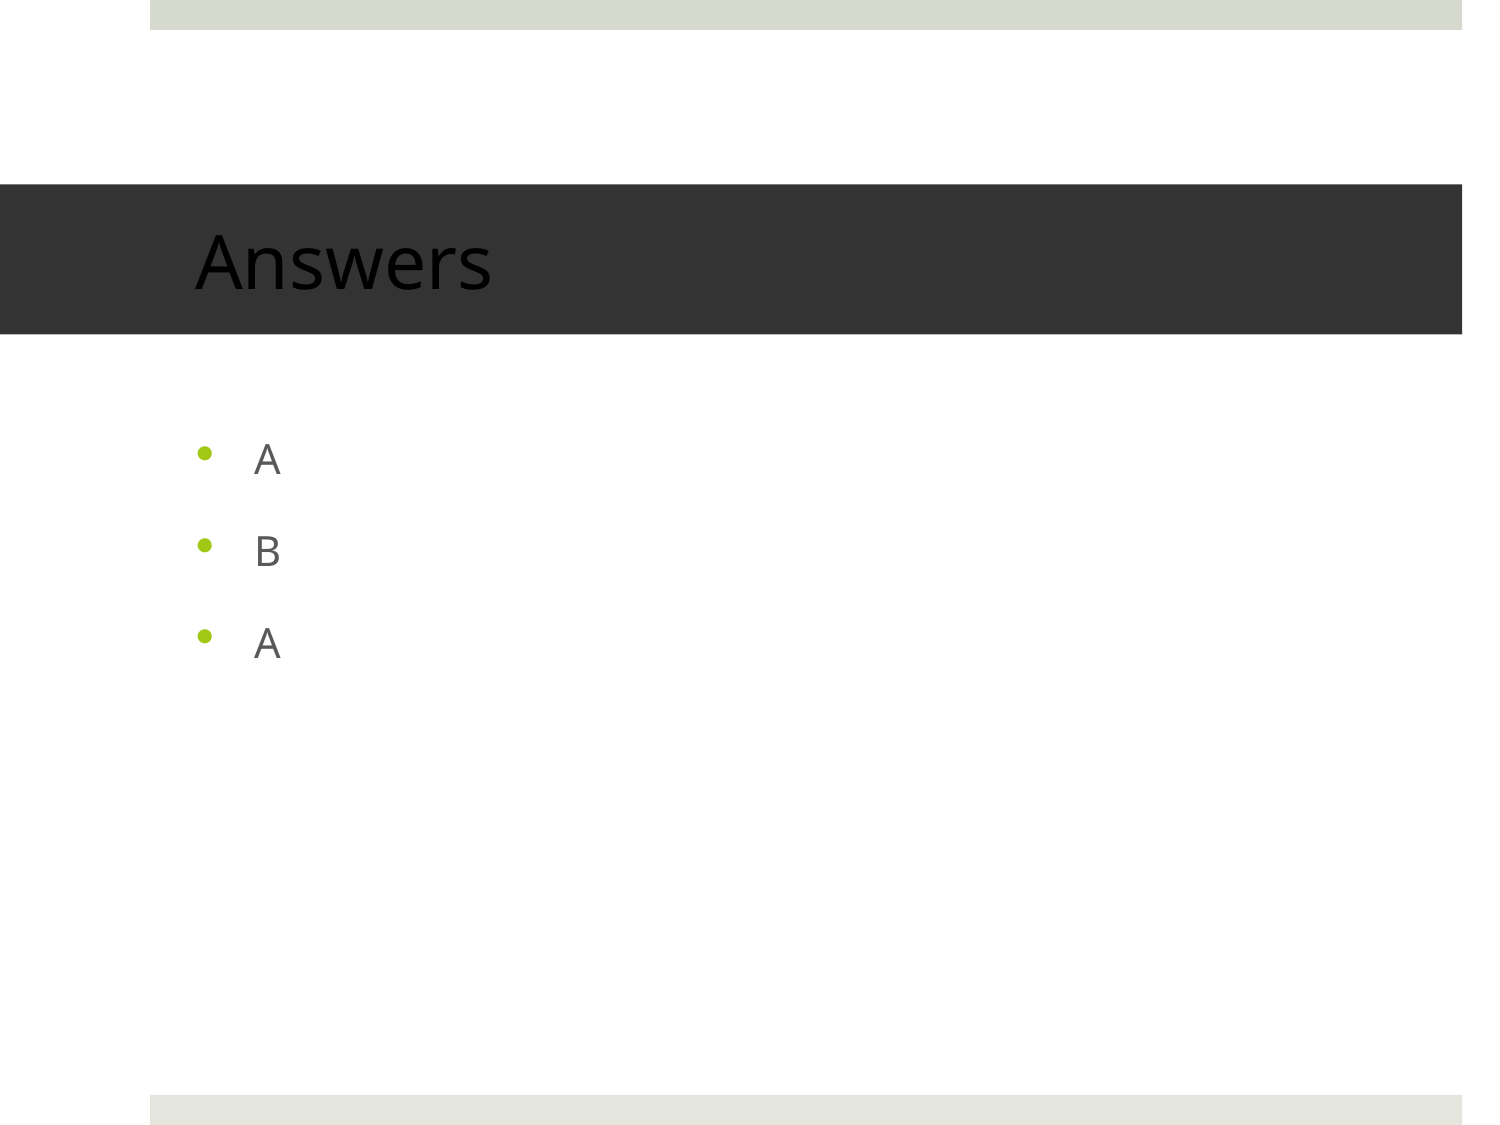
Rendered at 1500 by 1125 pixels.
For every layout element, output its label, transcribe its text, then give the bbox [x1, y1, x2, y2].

title Answers [0, 184, 1463, 335]
list A B A [182, 425, 1432, 1028]
